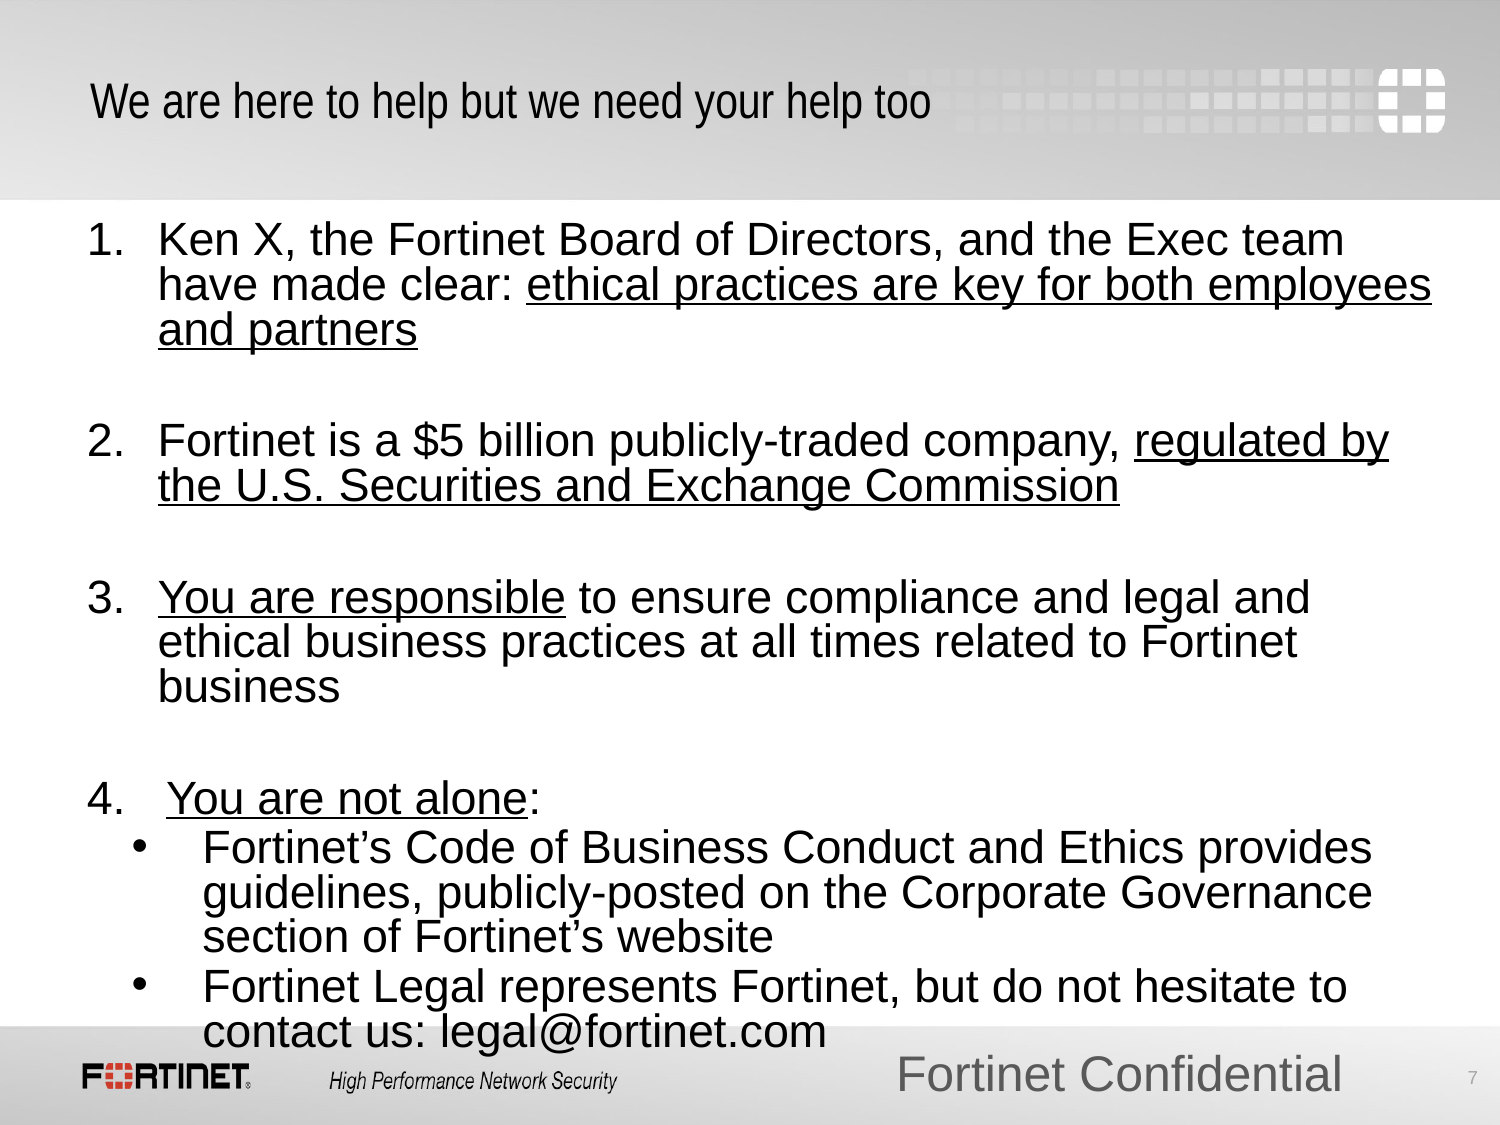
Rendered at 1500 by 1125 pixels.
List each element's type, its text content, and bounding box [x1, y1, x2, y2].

picture [0, 0, 1500, 1125]
list Ken X, the Fortinet Board of Directors, and the Exec team have made clear: ethical practices are key for both employees and partners Fortinet is a $5 billion publicly-traded company, regulated by the U.S. Securities and Exchange Commission You are responsible to ensure compliance and legal and ethical business practices at all times related to Fortinet business You are not alone: Fortinet’s Code of Business Conduct and Ethics provides guidelines, publicly-posted on the Corporate Governance section of Fortinet’s website Fortinet Legal represents Fortinet, but do not hesitate to contact us: legal@fortinet.com [71, 212, 1448, 1064]
slide_number Fortinet Confidential [881, 1033, 1440, 1080]
title We are here to help but we need your help too [75, 4, 1370, 200]
